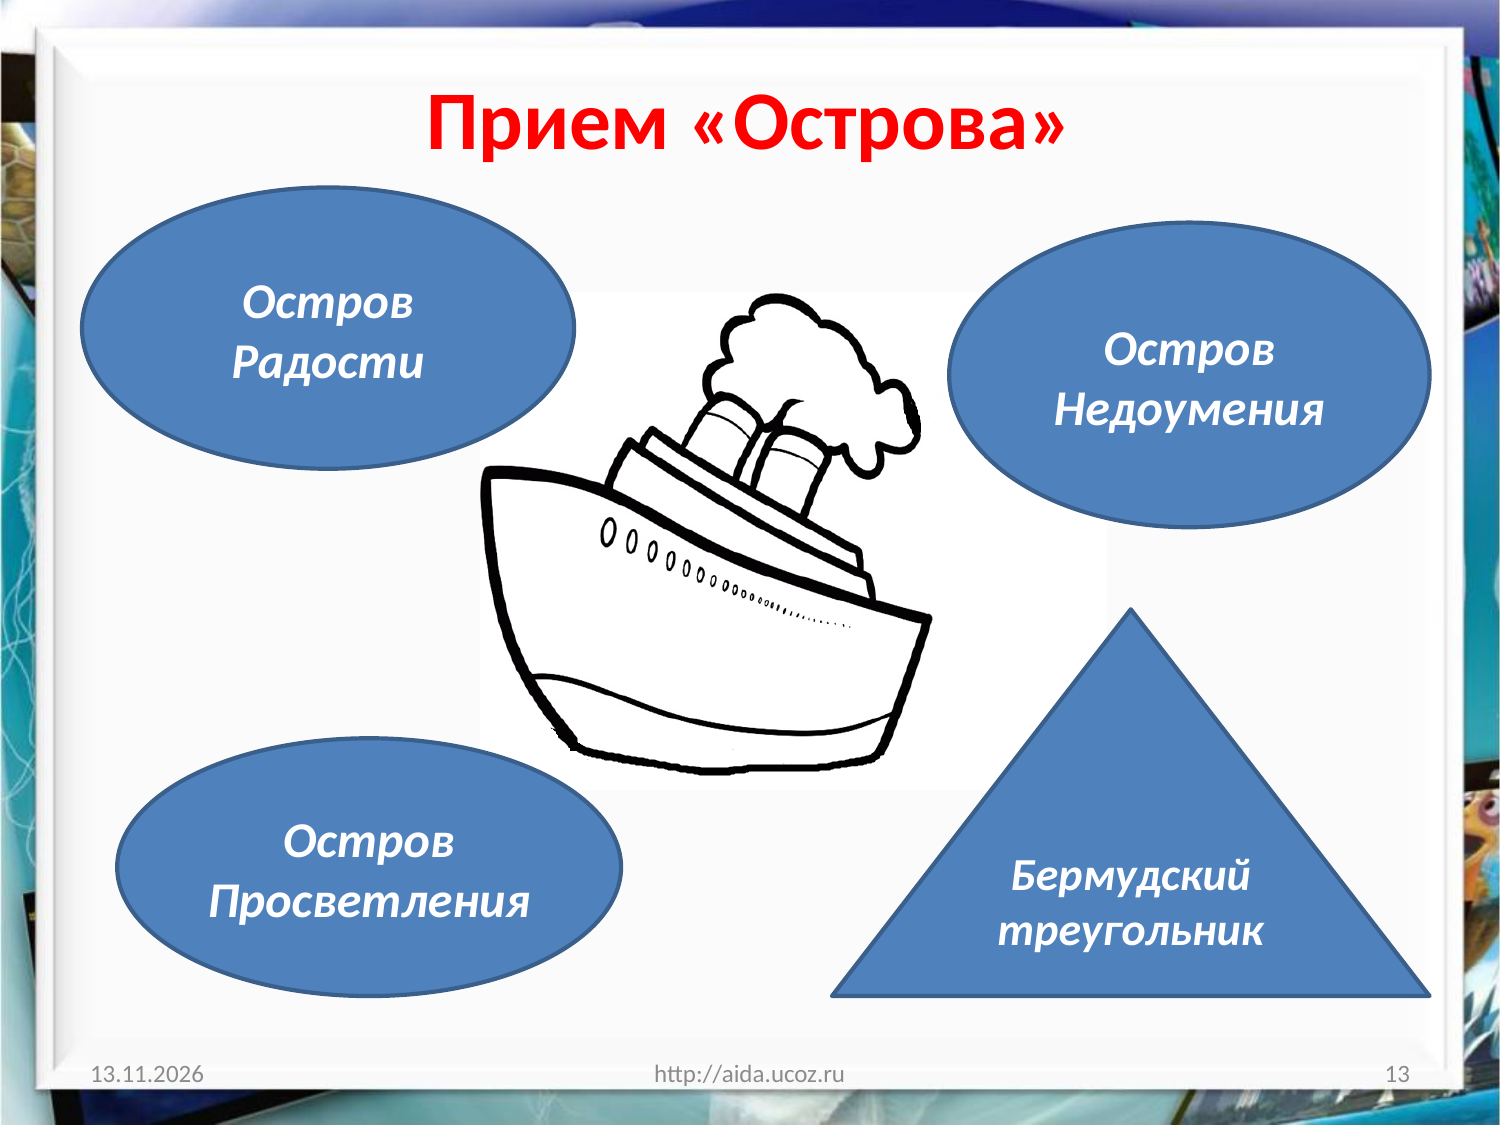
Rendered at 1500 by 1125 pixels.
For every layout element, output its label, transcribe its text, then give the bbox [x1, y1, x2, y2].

footer http://aida.ucoz.ru [512, 1042, 988, 1103]
title Прием «Острова» [74, 44, 1426, 188]
text_box Бермудский треугольник [830, 607, 1432, 999]
picture [0, 0, 1500, 1125]
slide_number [75, 1042, 425, 1103]
text_box Остров Радости [79, 185, 568, 471]
slide_number 13 [1074, 1042, 1425, 1103]
text_box Остров Недоумения [985, 220, 1432, 530]
text_box Остров Просветления [115, 736, 624, 999]
